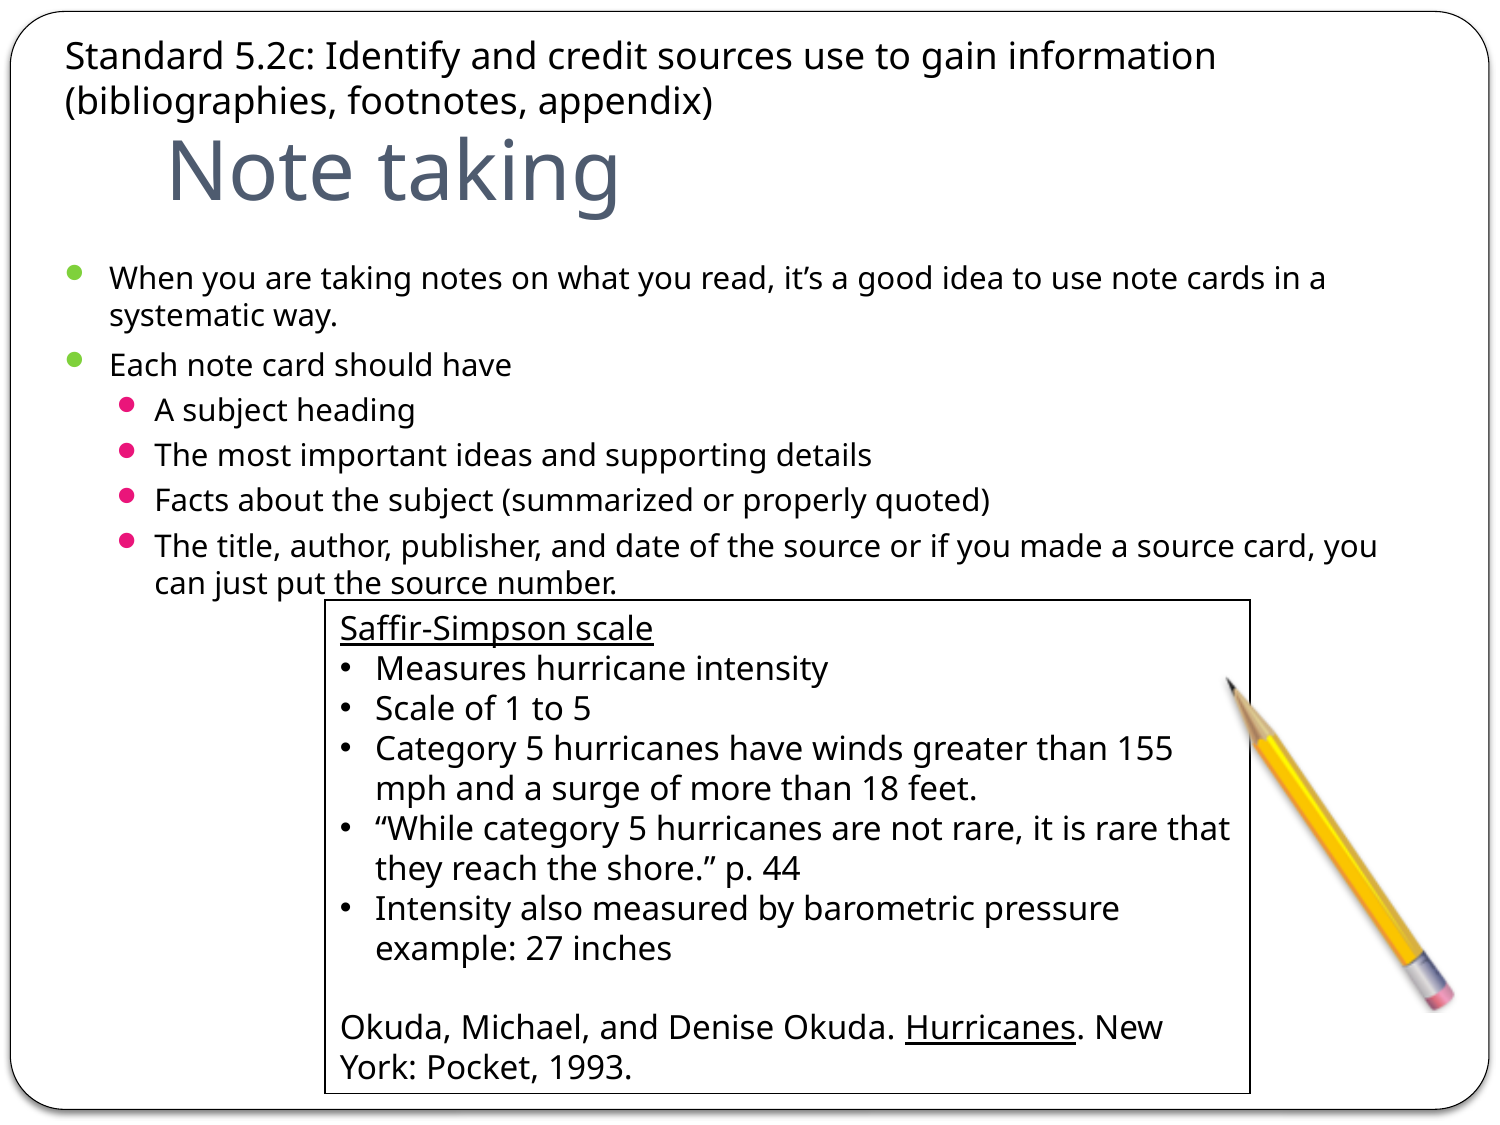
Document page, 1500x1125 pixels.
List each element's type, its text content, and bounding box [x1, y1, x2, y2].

title Note taking [149, 44, 1426, 233]
text_box Standard 5.2c: Identify and credit sources use to gain information (bibliographies, footnotes, appendix) [50, 24, 1425, 130]
picture [1162, 674, 1500, 1013]
text_box Saffir-Simpson scale Measures hurricane intensity Scale of 1 to 5 Category 5 hurricanes have winds greater than 155 mph and a surge of more than 18 feet. “While category 5 hurricanes are not rare, it is rare that they reach the shore.” p. 44 Intensity also measured by barometric pressure example: 27 inches Okuda, Michael, and Denise Okuda. Hurricanes. New York: Pocket, 1993. [324, 599, 1250, 1094]
list When you are taking notes on what you read, it’s a good idea to use note cards in a systematic way. Each note card should have A subject heading The most important ideas and supporting details Facts about the subject (summarized or properly quoted) The title, author, publisher, and date of the source or if you made a source card, you can just put the source number. [49, 250, 1445, 563]
